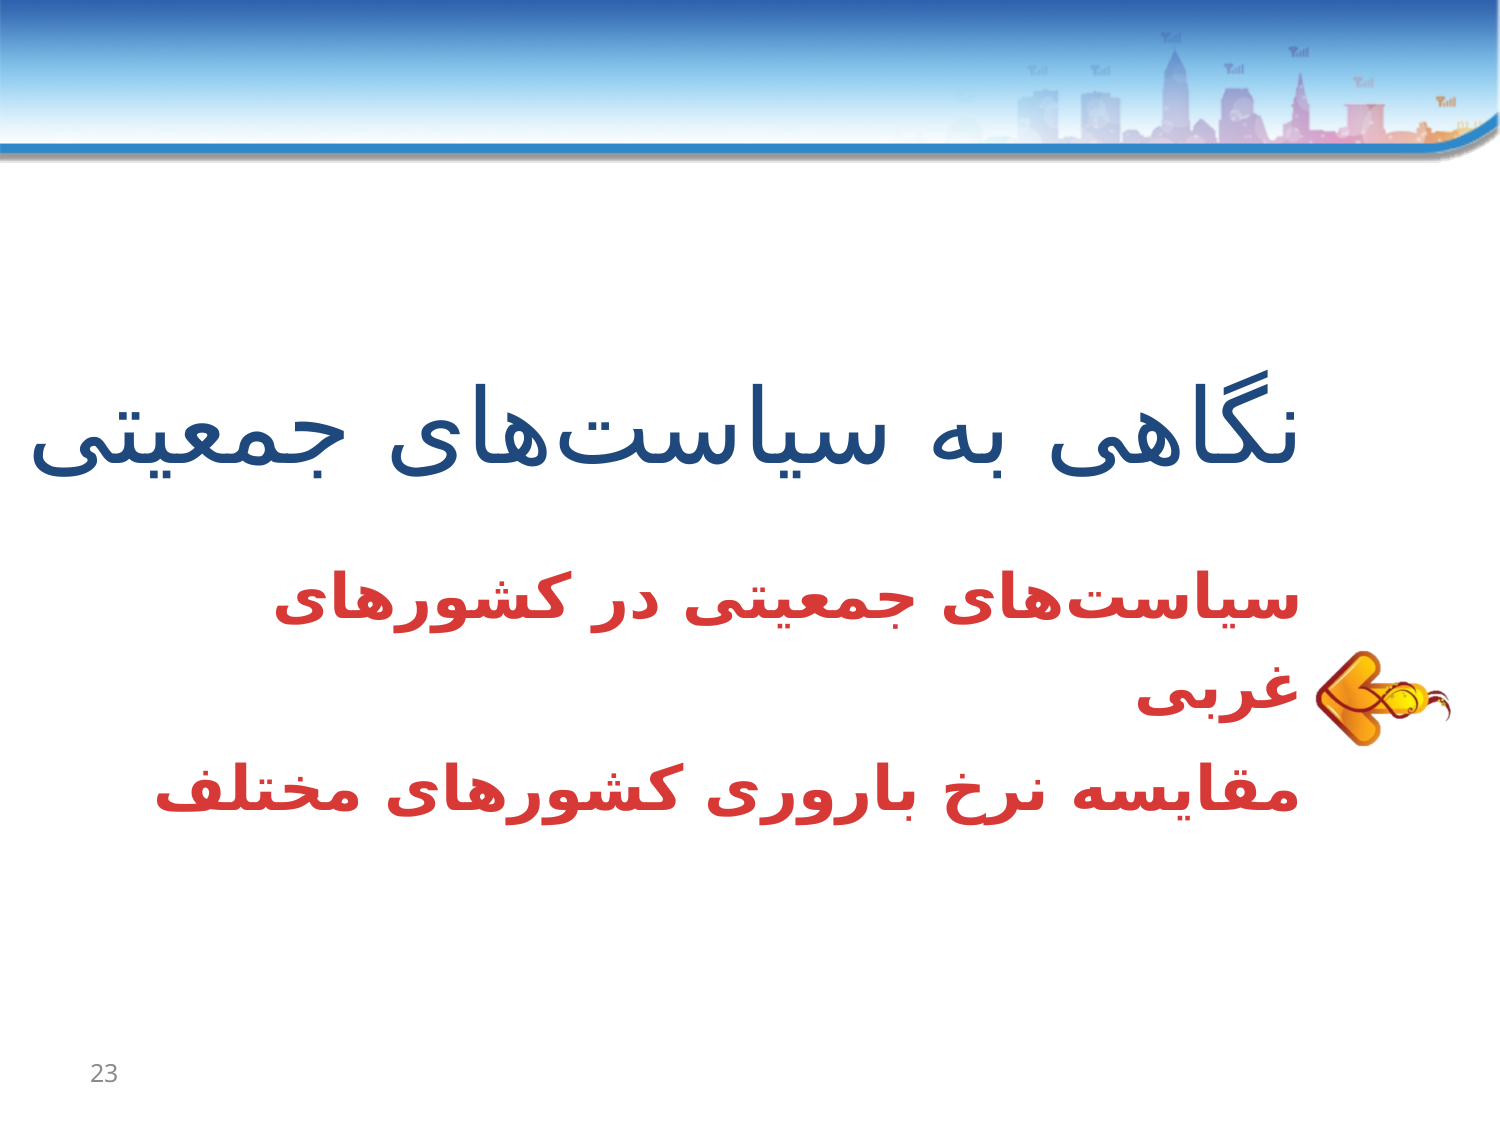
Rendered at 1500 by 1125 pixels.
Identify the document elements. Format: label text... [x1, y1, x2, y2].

picture [0, 0, 1500, 216]
picture [1300, 643, 1460, 755]
text_box نگاهی به سیاست‌های جمعیتی [17, 309, 1306, 610]
text_box سیاست‌های جمعیتی در کشورهای غربی مقایسه نرخ باروری کشورهای مختلف [94, 533, 1383, 995]
slide_number 23 [75, 1042, 425, 1103]
